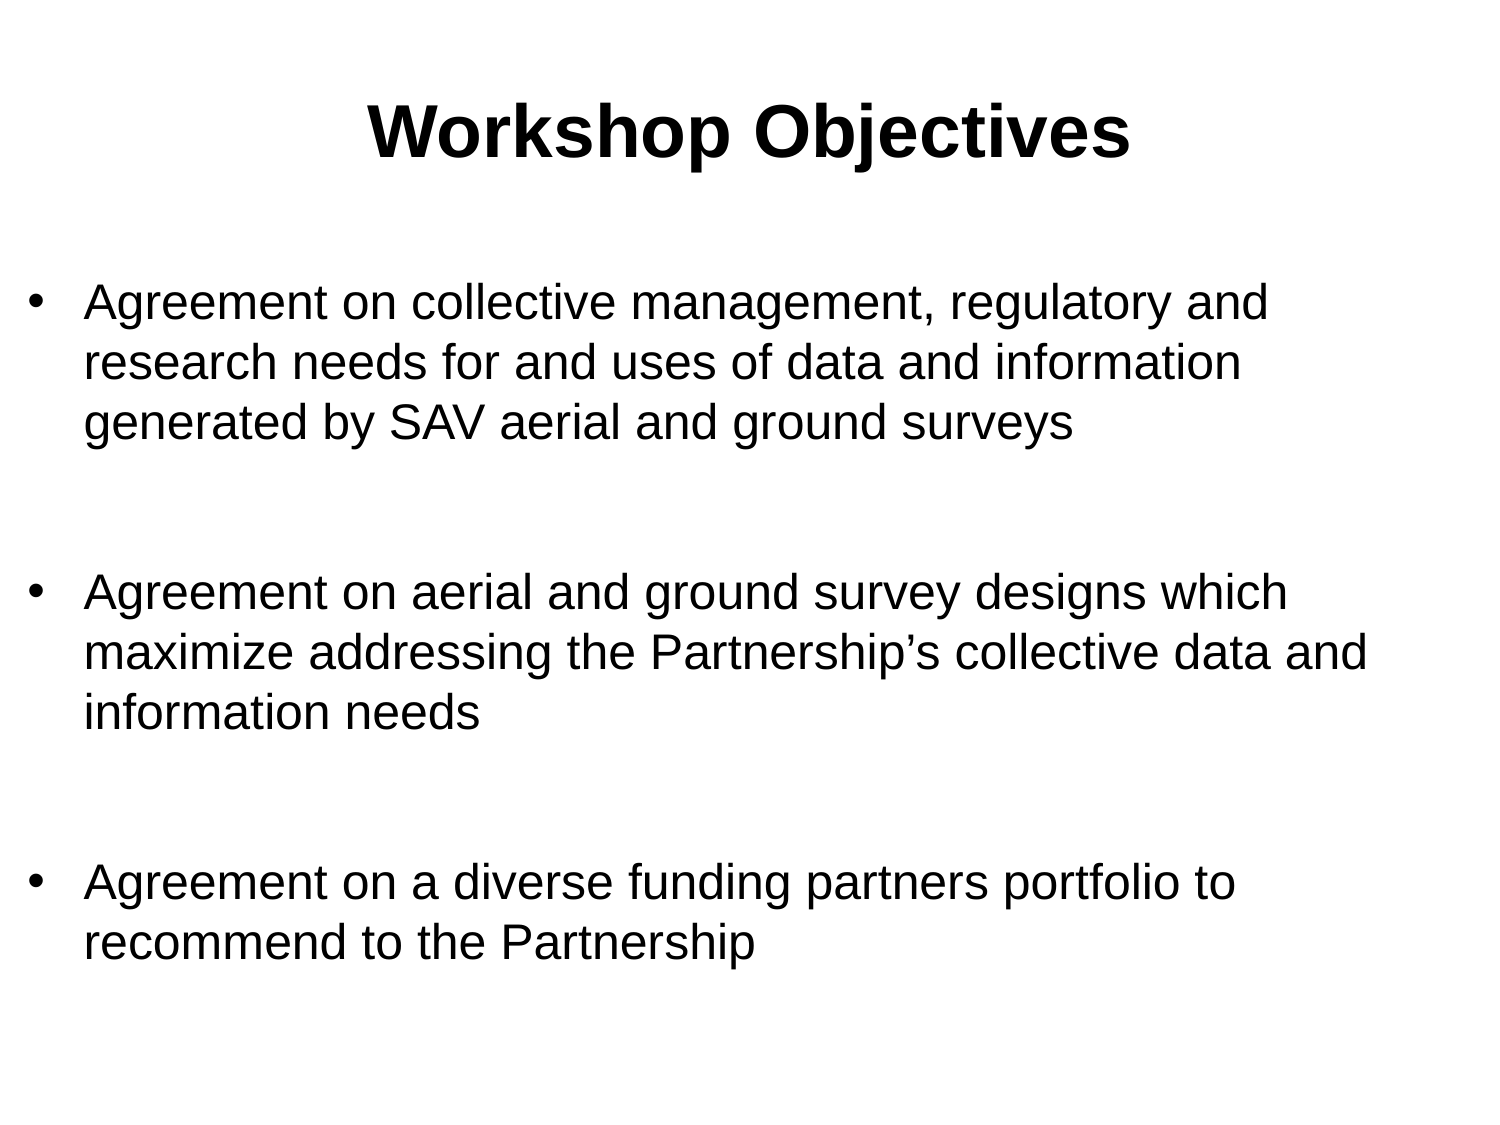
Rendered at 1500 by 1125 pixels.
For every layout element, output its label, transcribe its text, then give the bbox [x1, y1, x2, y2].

text_box Agreement on collective management, regulatory and research needs for and uses of data and information generated by SAV aerial and ground surveys Agreement on aerial and ground survey designs which maximize addressing the Partnership’s collective data and information needs Agreement on a diverse funding partners portfolio to recommend to the Partnership [12, 262, 1463, 978]
text_box Workshop Objectives [0, 74, 1500, 180]
